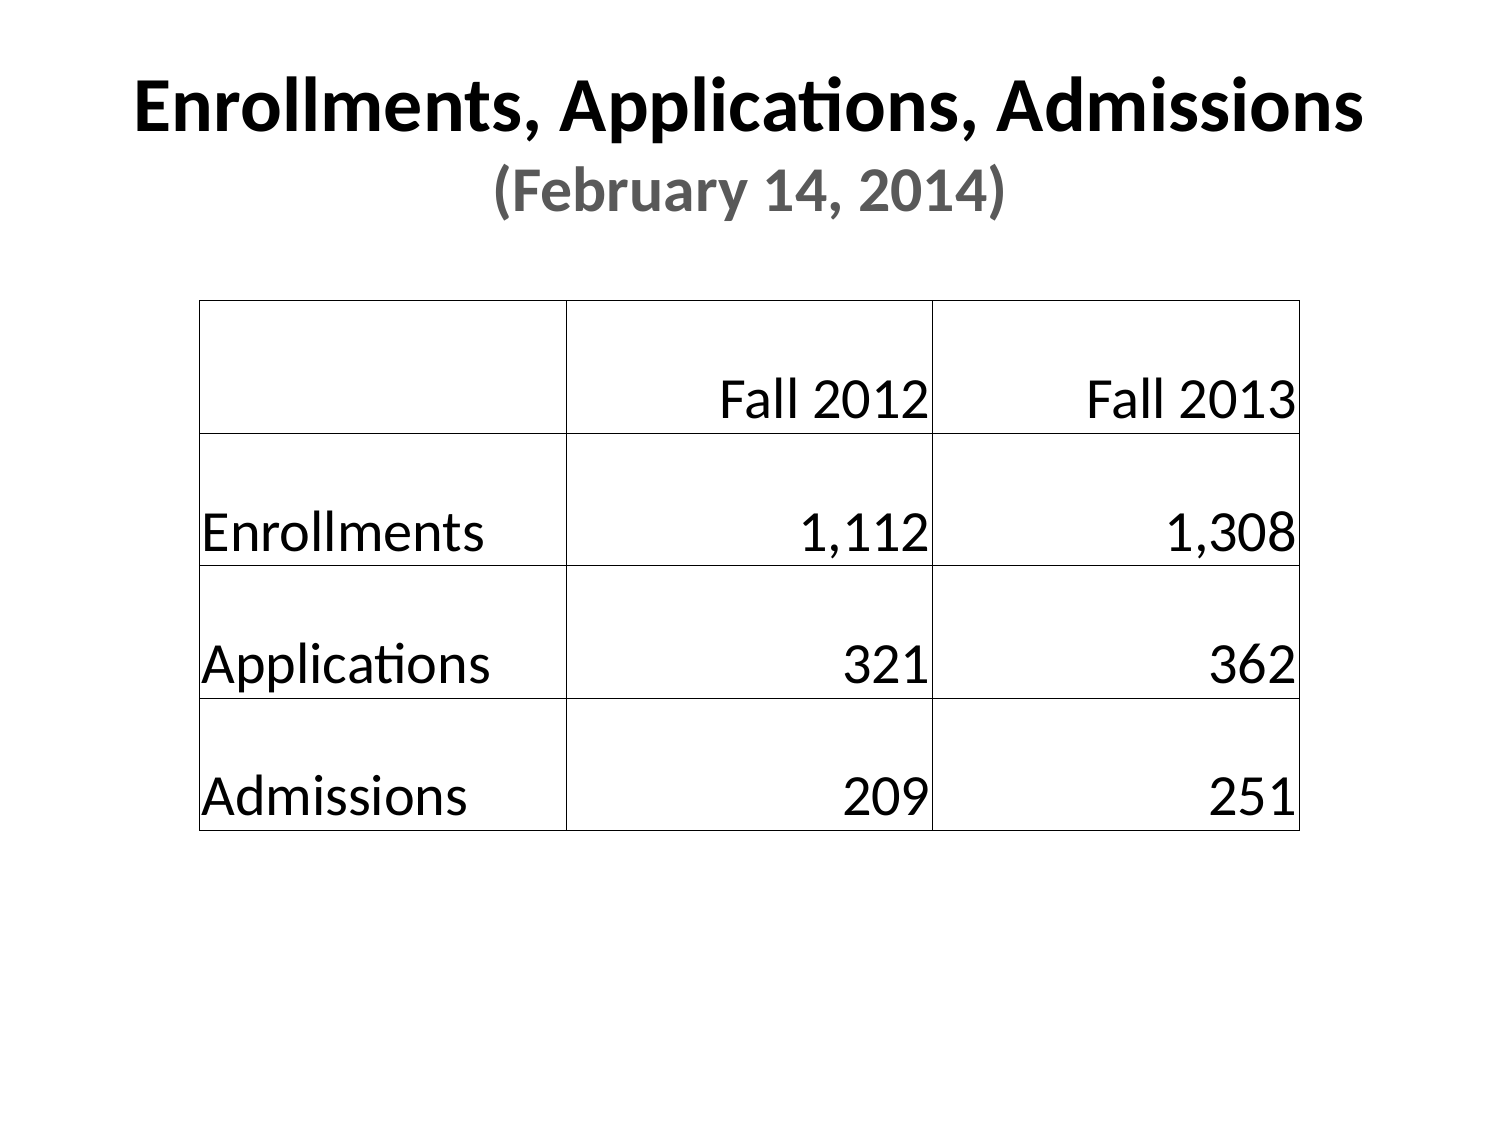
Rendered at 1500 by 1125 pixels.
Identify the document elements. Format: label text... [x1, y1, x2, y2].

table_cell 1,308 [933, 434, 1299, 565]
table_cell 209 [567, 699, 932, 830]
table_cell Applications [200, 566, 566, 698]
table_header Fall 2012 [567, 301, 932, 433]
table_header Fall 2013 [933, 301, 1299, 433]
table_cell 1,112 [567, 434, 932, 565]
table_cell 362 [933, 566, 1299, 698]
title Enrollments, Applications, Admissions (February 14, 2014) [75, 45, 1425, 233]
table_header [200, 301, 566, 433]
table_cell 321 [567, 566, 932, 698]
table_cell Admissions [200, 699, 566, 830]
table_cell 251 [933, 699, 1299, 830]
table_cell Enrollments [200, 434, 566, 565]
